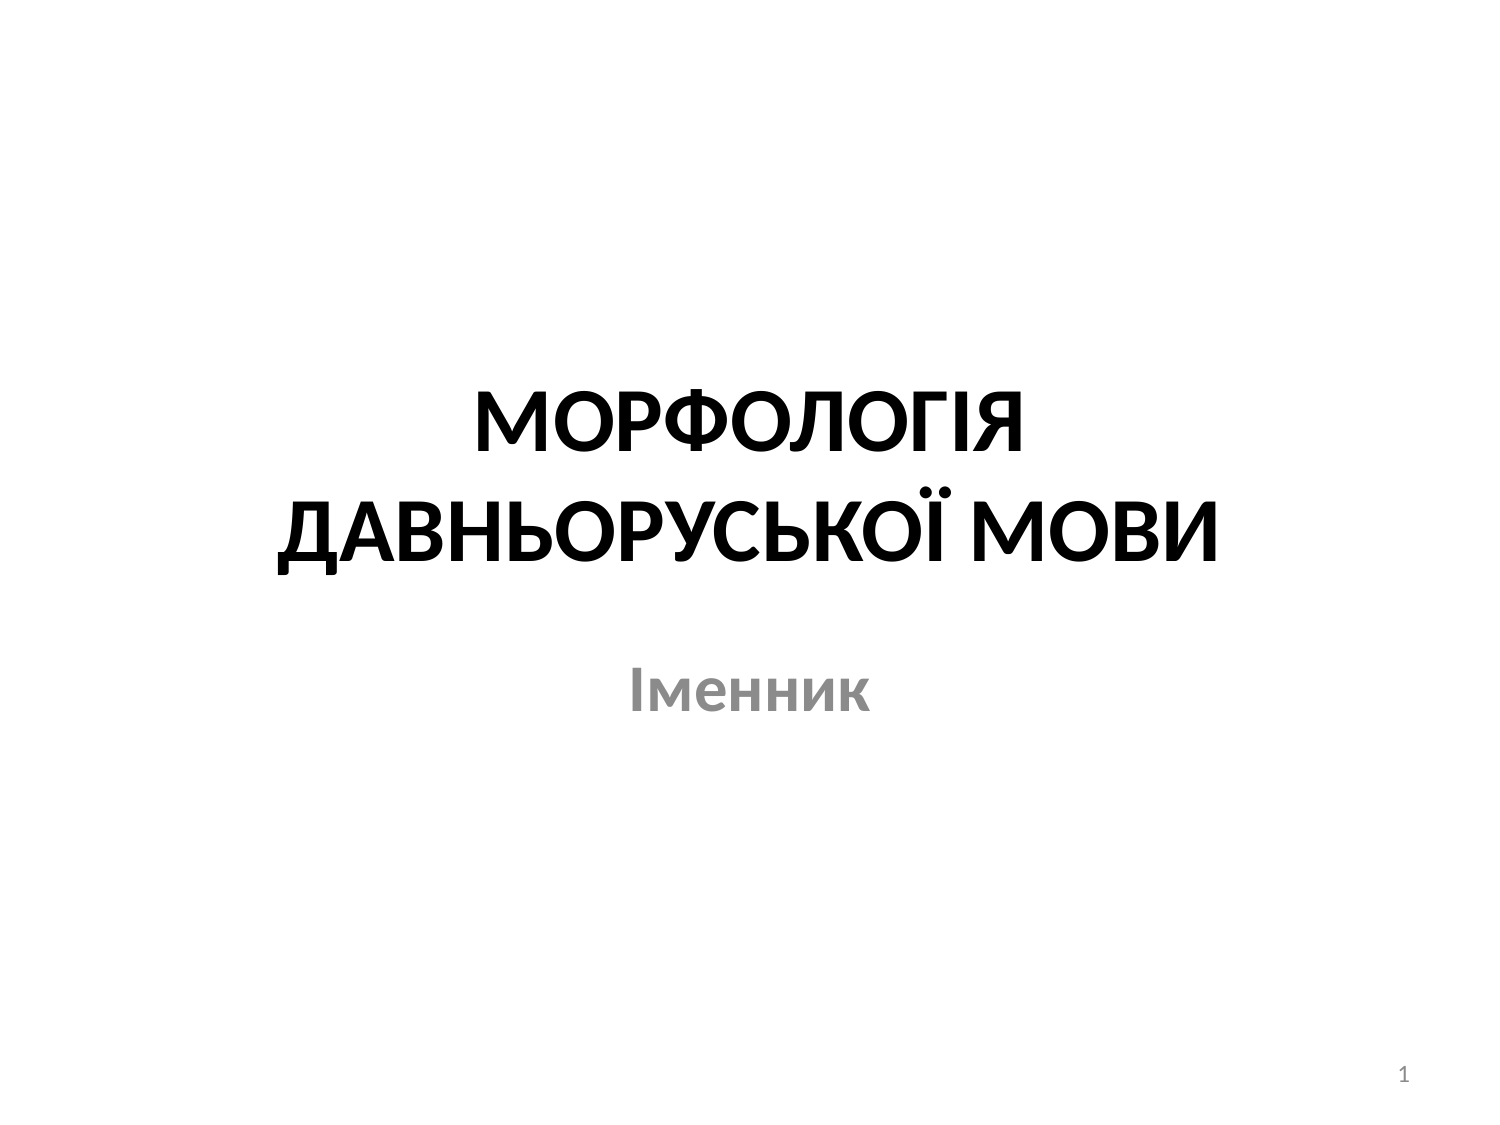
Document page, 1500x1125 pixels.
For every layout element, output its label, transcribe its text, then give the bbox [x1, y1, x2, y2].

subtitle Іменник [225, 637, 1275, 925]
title МОРФОЛОГІЯ ДАВНЬОРУСЬКОЇ МОВИ [112, 349, 1388, 591]
slide_number 1 [1074, 1042, 1425, 1103]
